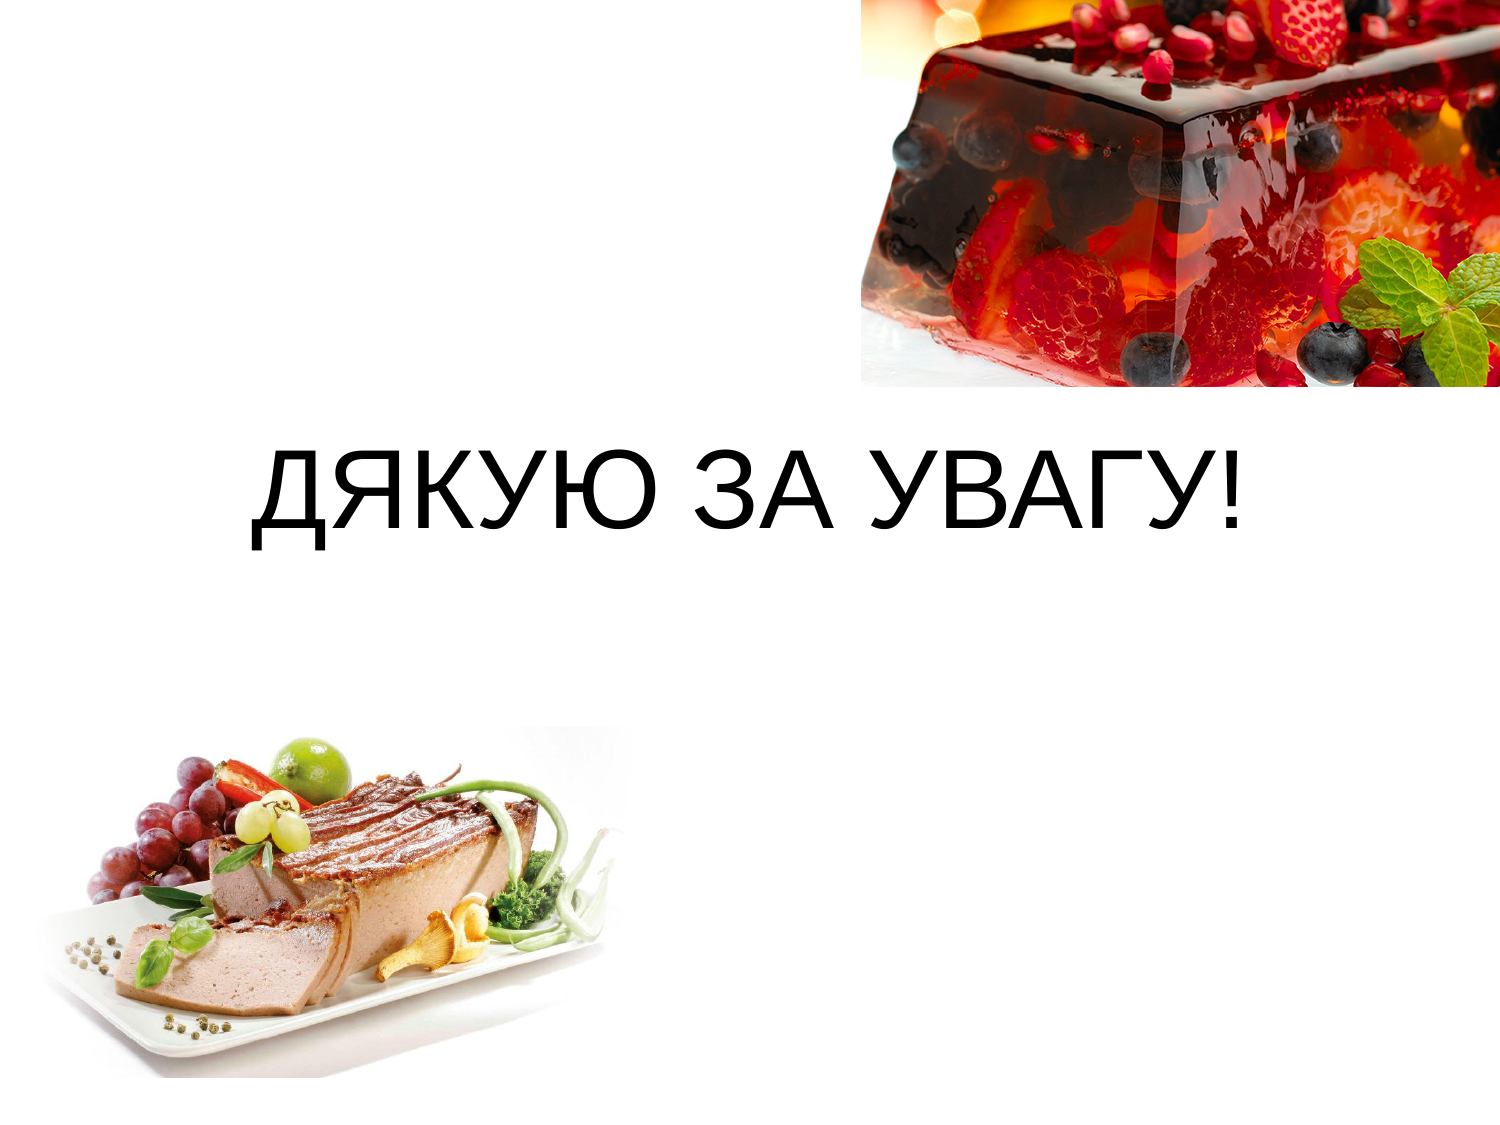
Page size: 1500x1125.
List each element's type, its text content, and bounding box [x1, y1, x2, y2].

picture [861, 0, 1500, 387]
picture [34, 726, 633, 1078]
list ДЯКУЮ ЗА УВАГУ! [46, 93, 1454, 1005]
